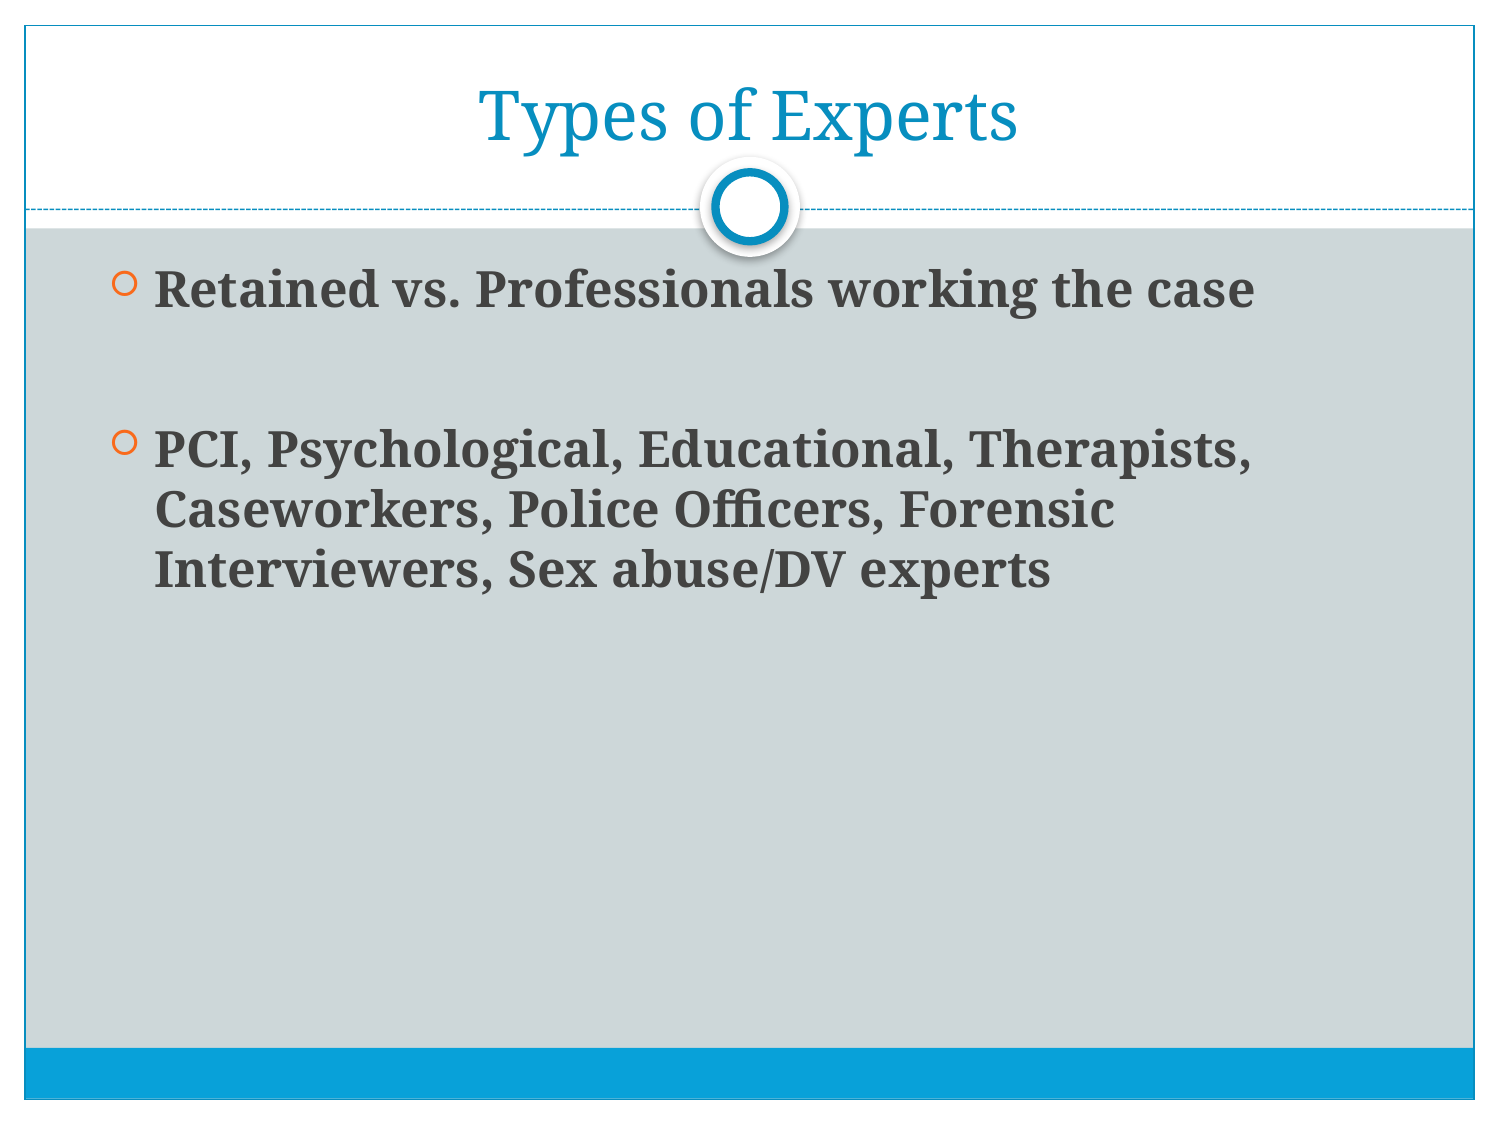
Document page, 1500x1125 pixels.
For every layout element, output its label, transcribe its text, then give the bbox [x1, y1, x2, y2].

list Retained vs. Professionals working the case PCI, Psychological, Educational, Therapists, Caseworkers, Police Officers, Forensic Interviewers, Sex abuse/DV experts [49, 250, 1445, 1001]
title Types of Experts [49, 37, 1450, 162]
